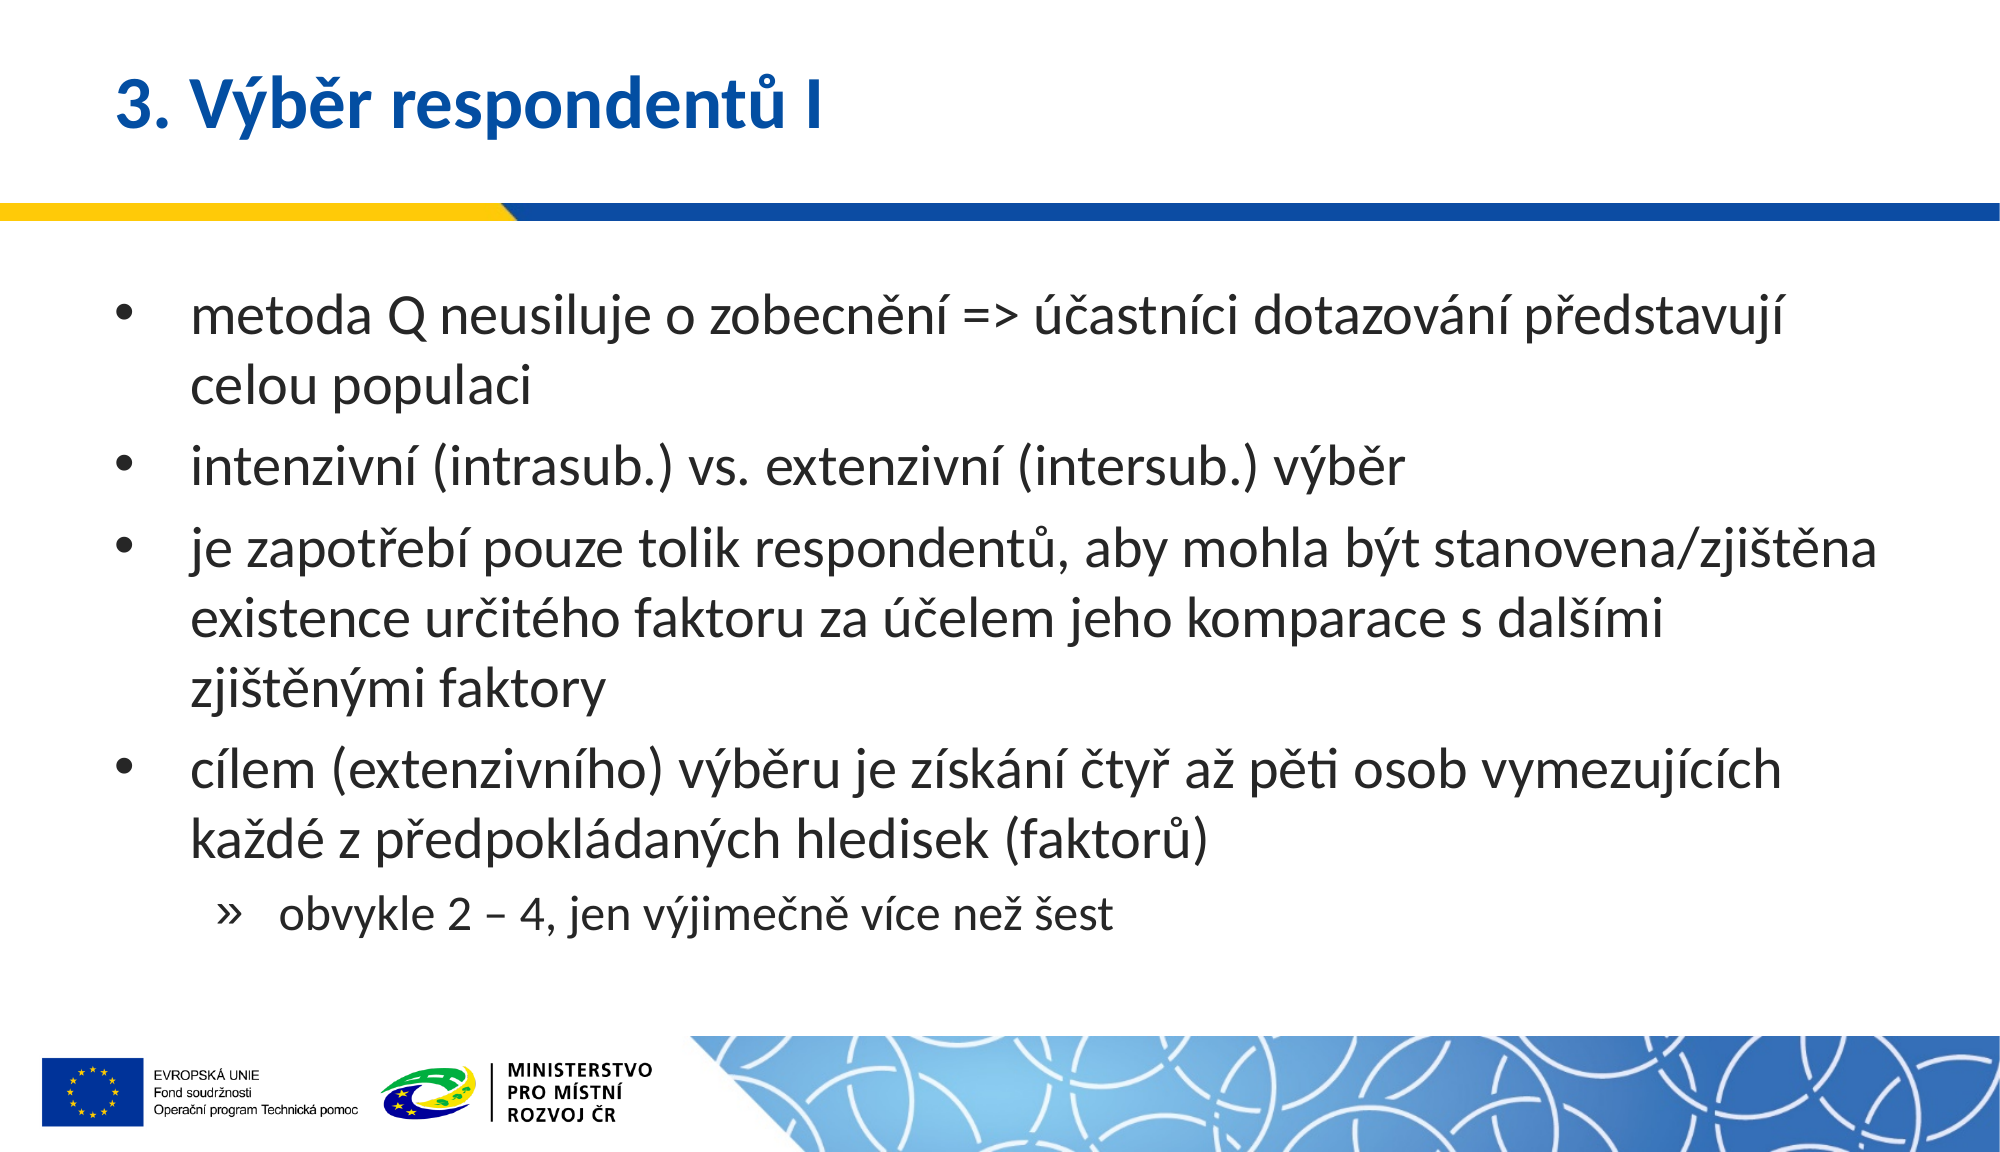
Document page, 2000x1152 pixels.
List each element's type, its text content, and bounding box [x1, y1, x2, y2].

picture [0, 203, 2000, 221]
picture [680, 1036, 2000, 1152]
list metoda Q neusiluje o zobecnění => účastníci dotazování představují celou populaci intenzivní (intrasub.) vs. extenzivní (intersub.) výběr je zapotřebí pouze tolik respondentů, aby mohla být stanovena/zjištěna existence určitého faktoru za účelem jeho komparace s dalšími zjištěnými faktory cílem (extenzivního) výběru je získání čtyř až pěti osob vymezujících každé z předpokládaných hledisek (faktorů) obvykle 2 – 4, jen výjimečně více než šest [99, 268, 1900, 1029]
picture [19, 1035, 674, 1149]
title 3. Výběr respondentů I [99, 46, 1900, 198]
